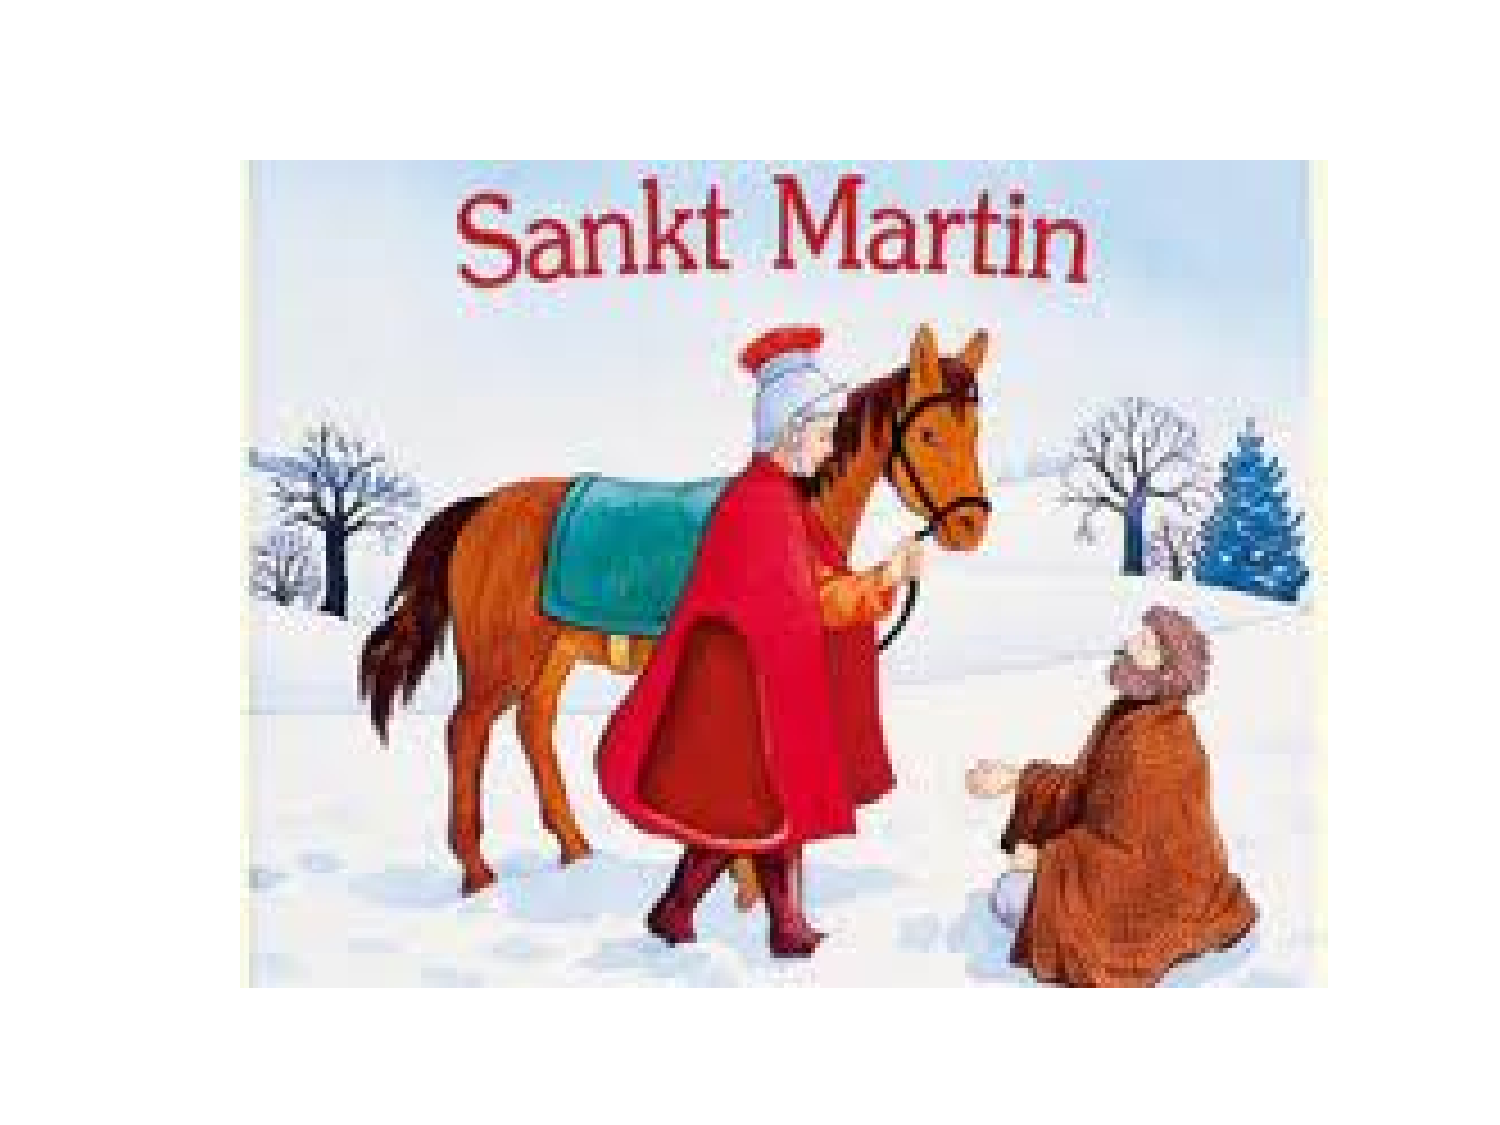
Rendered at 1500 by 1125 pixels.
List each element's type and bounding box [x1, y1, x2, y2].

picture [240, 160, 1328, 988]
